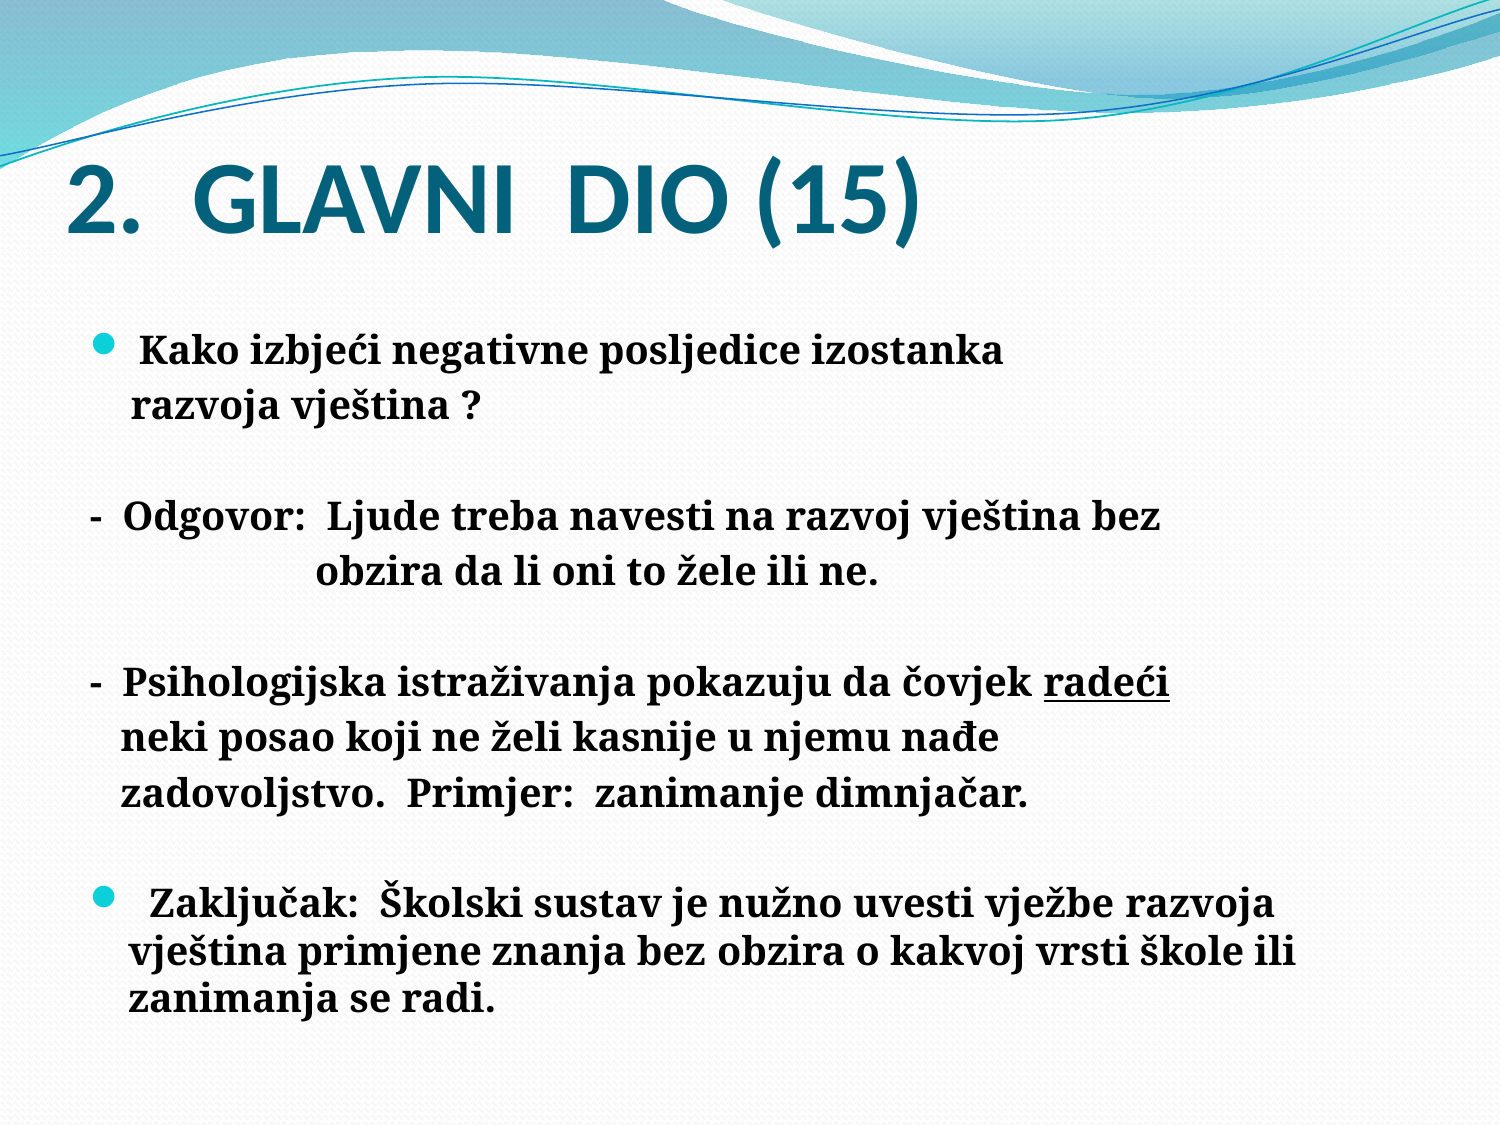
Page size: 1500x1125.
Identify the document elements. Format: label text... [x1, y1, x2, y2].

list Kako izbjeći negativne posljedice izostanka razvoja vještina ? - Odgovor: Ljude treba navesti na razvoj vještina bez obzira da li oni to žele ili ne. - Psihologijska istraživanja pokazuju da čovjek radeći neki posao koji ne želi kasnije u njemu nađe zadovoljstvo. Primjer: zanimanje dimnjačar. Zaključak: Školski sustav je nužno uvesti vježbe razvoja vještina primjene znanja bez obzira o kakvoj vrsti škole ili zanimanja se radi. [75, 317, 1425, 1038]
title 2. GLAVNI DIO (15) [64, 66, 1415, 254]
